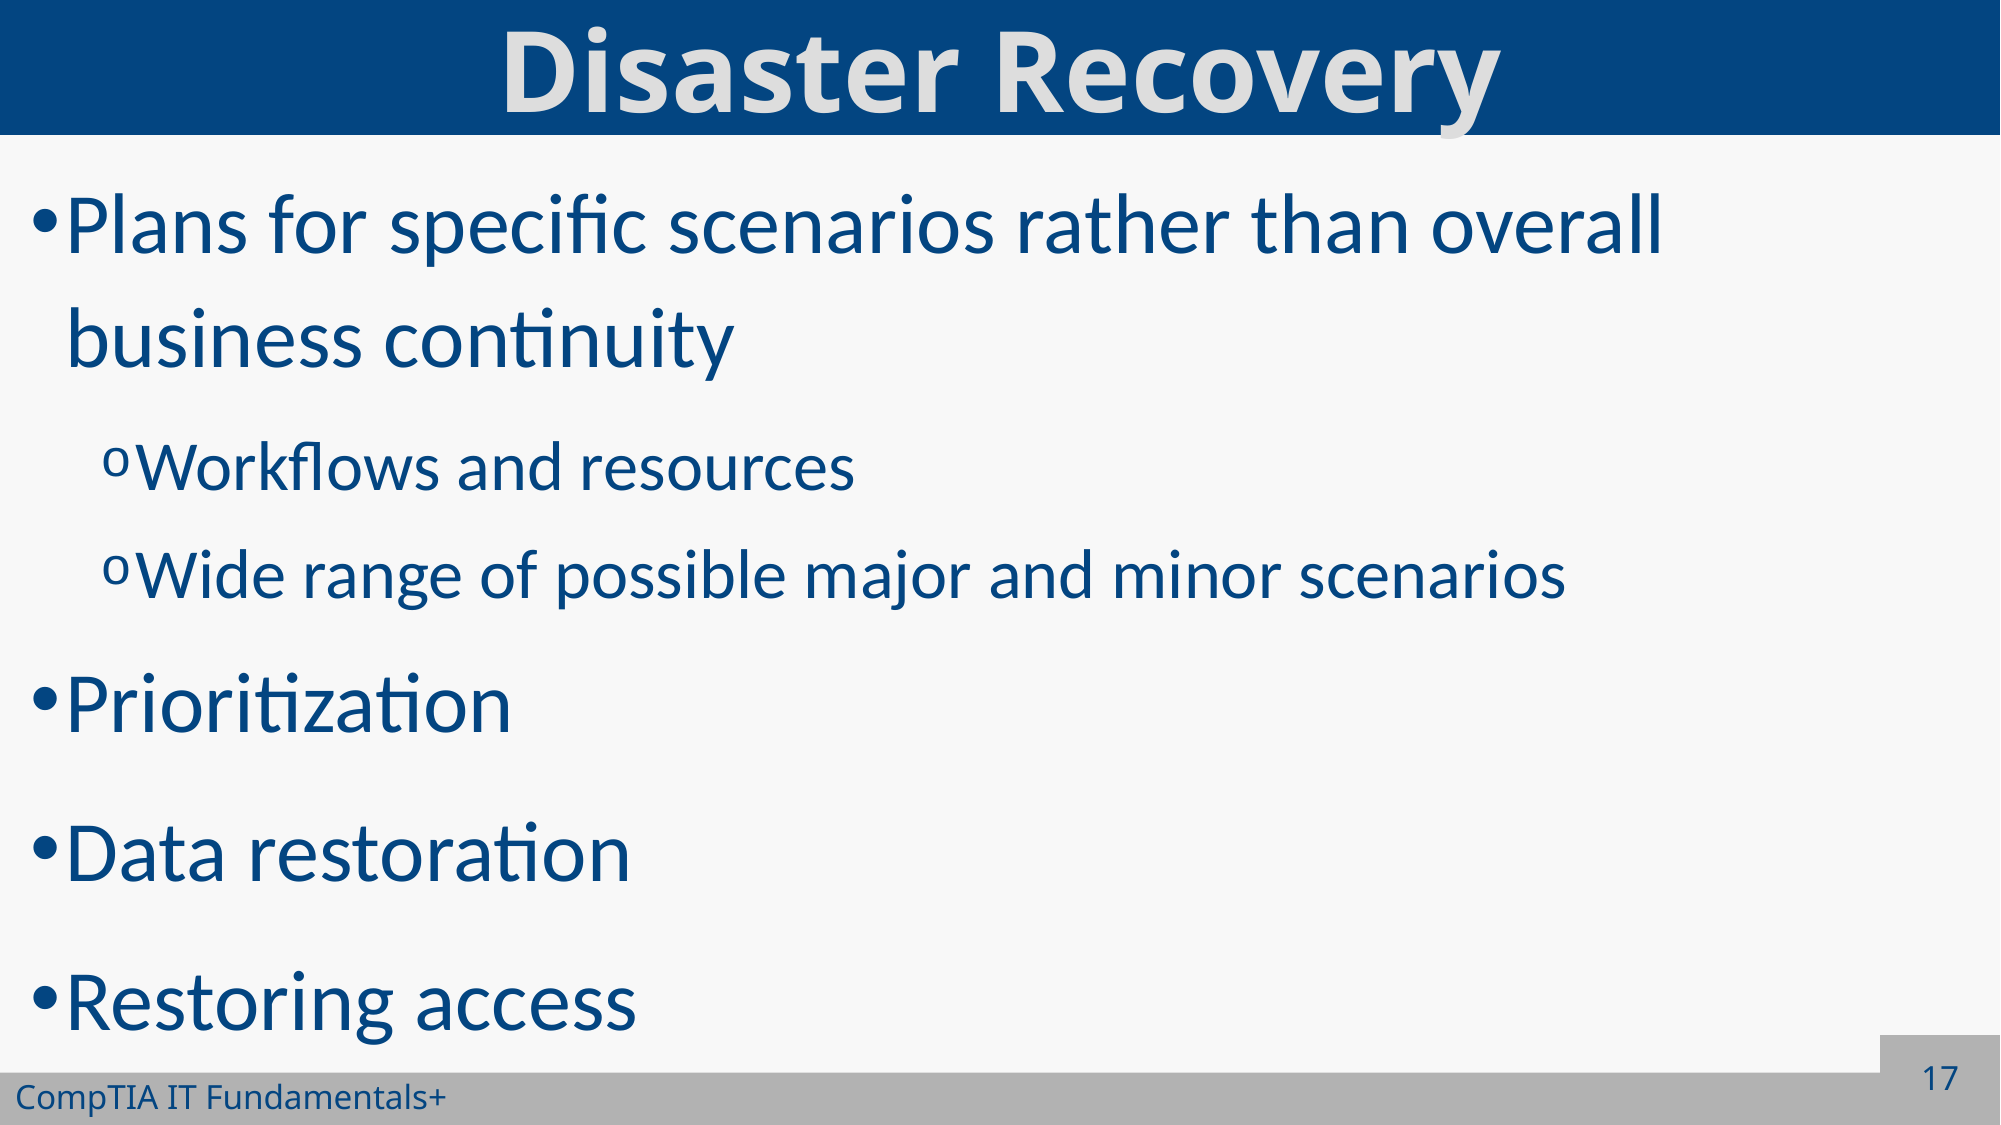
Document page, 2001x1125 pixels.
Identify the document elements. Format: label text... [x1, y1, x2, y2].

slide_number 17 [1880, 1035, 2000, 1125]
title Disaster Recovery [0, 0, 2000, 135]
list Plans for specific scenarios rather than overall business continuity Workflows and resources Wide range of possible major and minor scenarios Prioritization Data restoration Restoring access [15, 149, 1980, 1065]
footer CompTIA IT Fundamentals+ [0, 1072, 1880, 1125]
